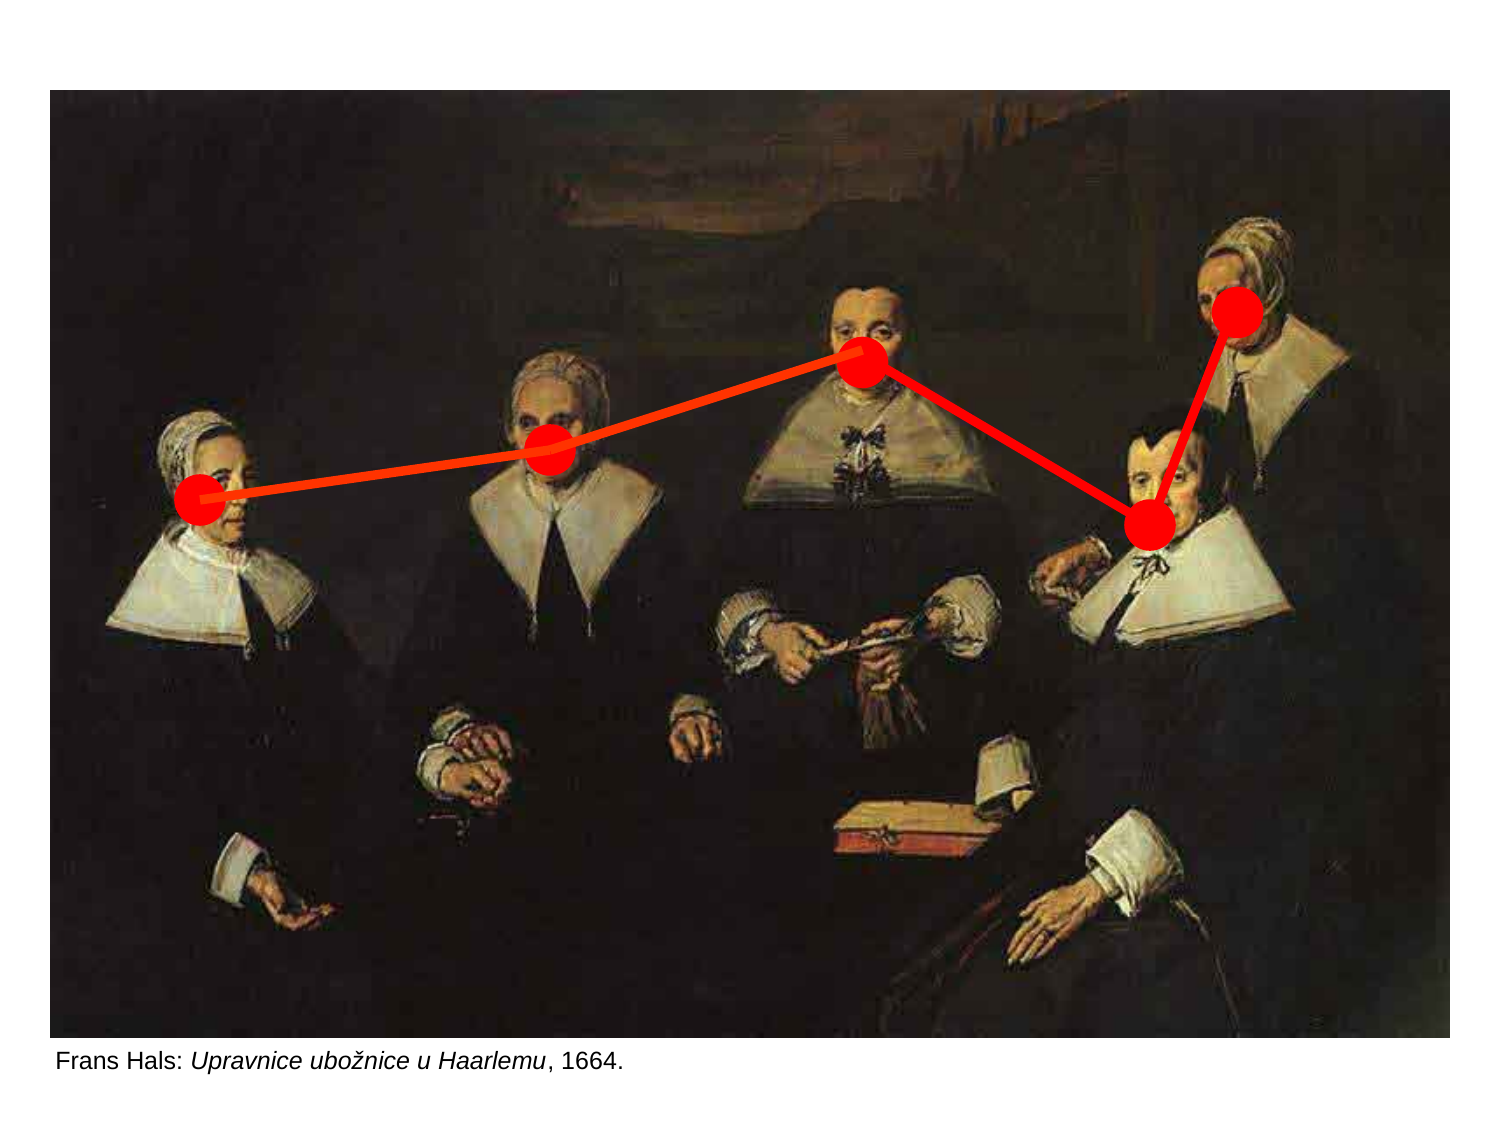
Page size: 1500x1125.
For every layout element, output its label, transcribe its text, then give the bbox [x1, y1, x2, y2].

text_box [174, 287, 1263, 551]
text_box Frans Hals: Upravnice ubožnice u Haarlemu, 1664. [40, 1037, 639, 1083]
picture [49, 90, 1451, 1038]
